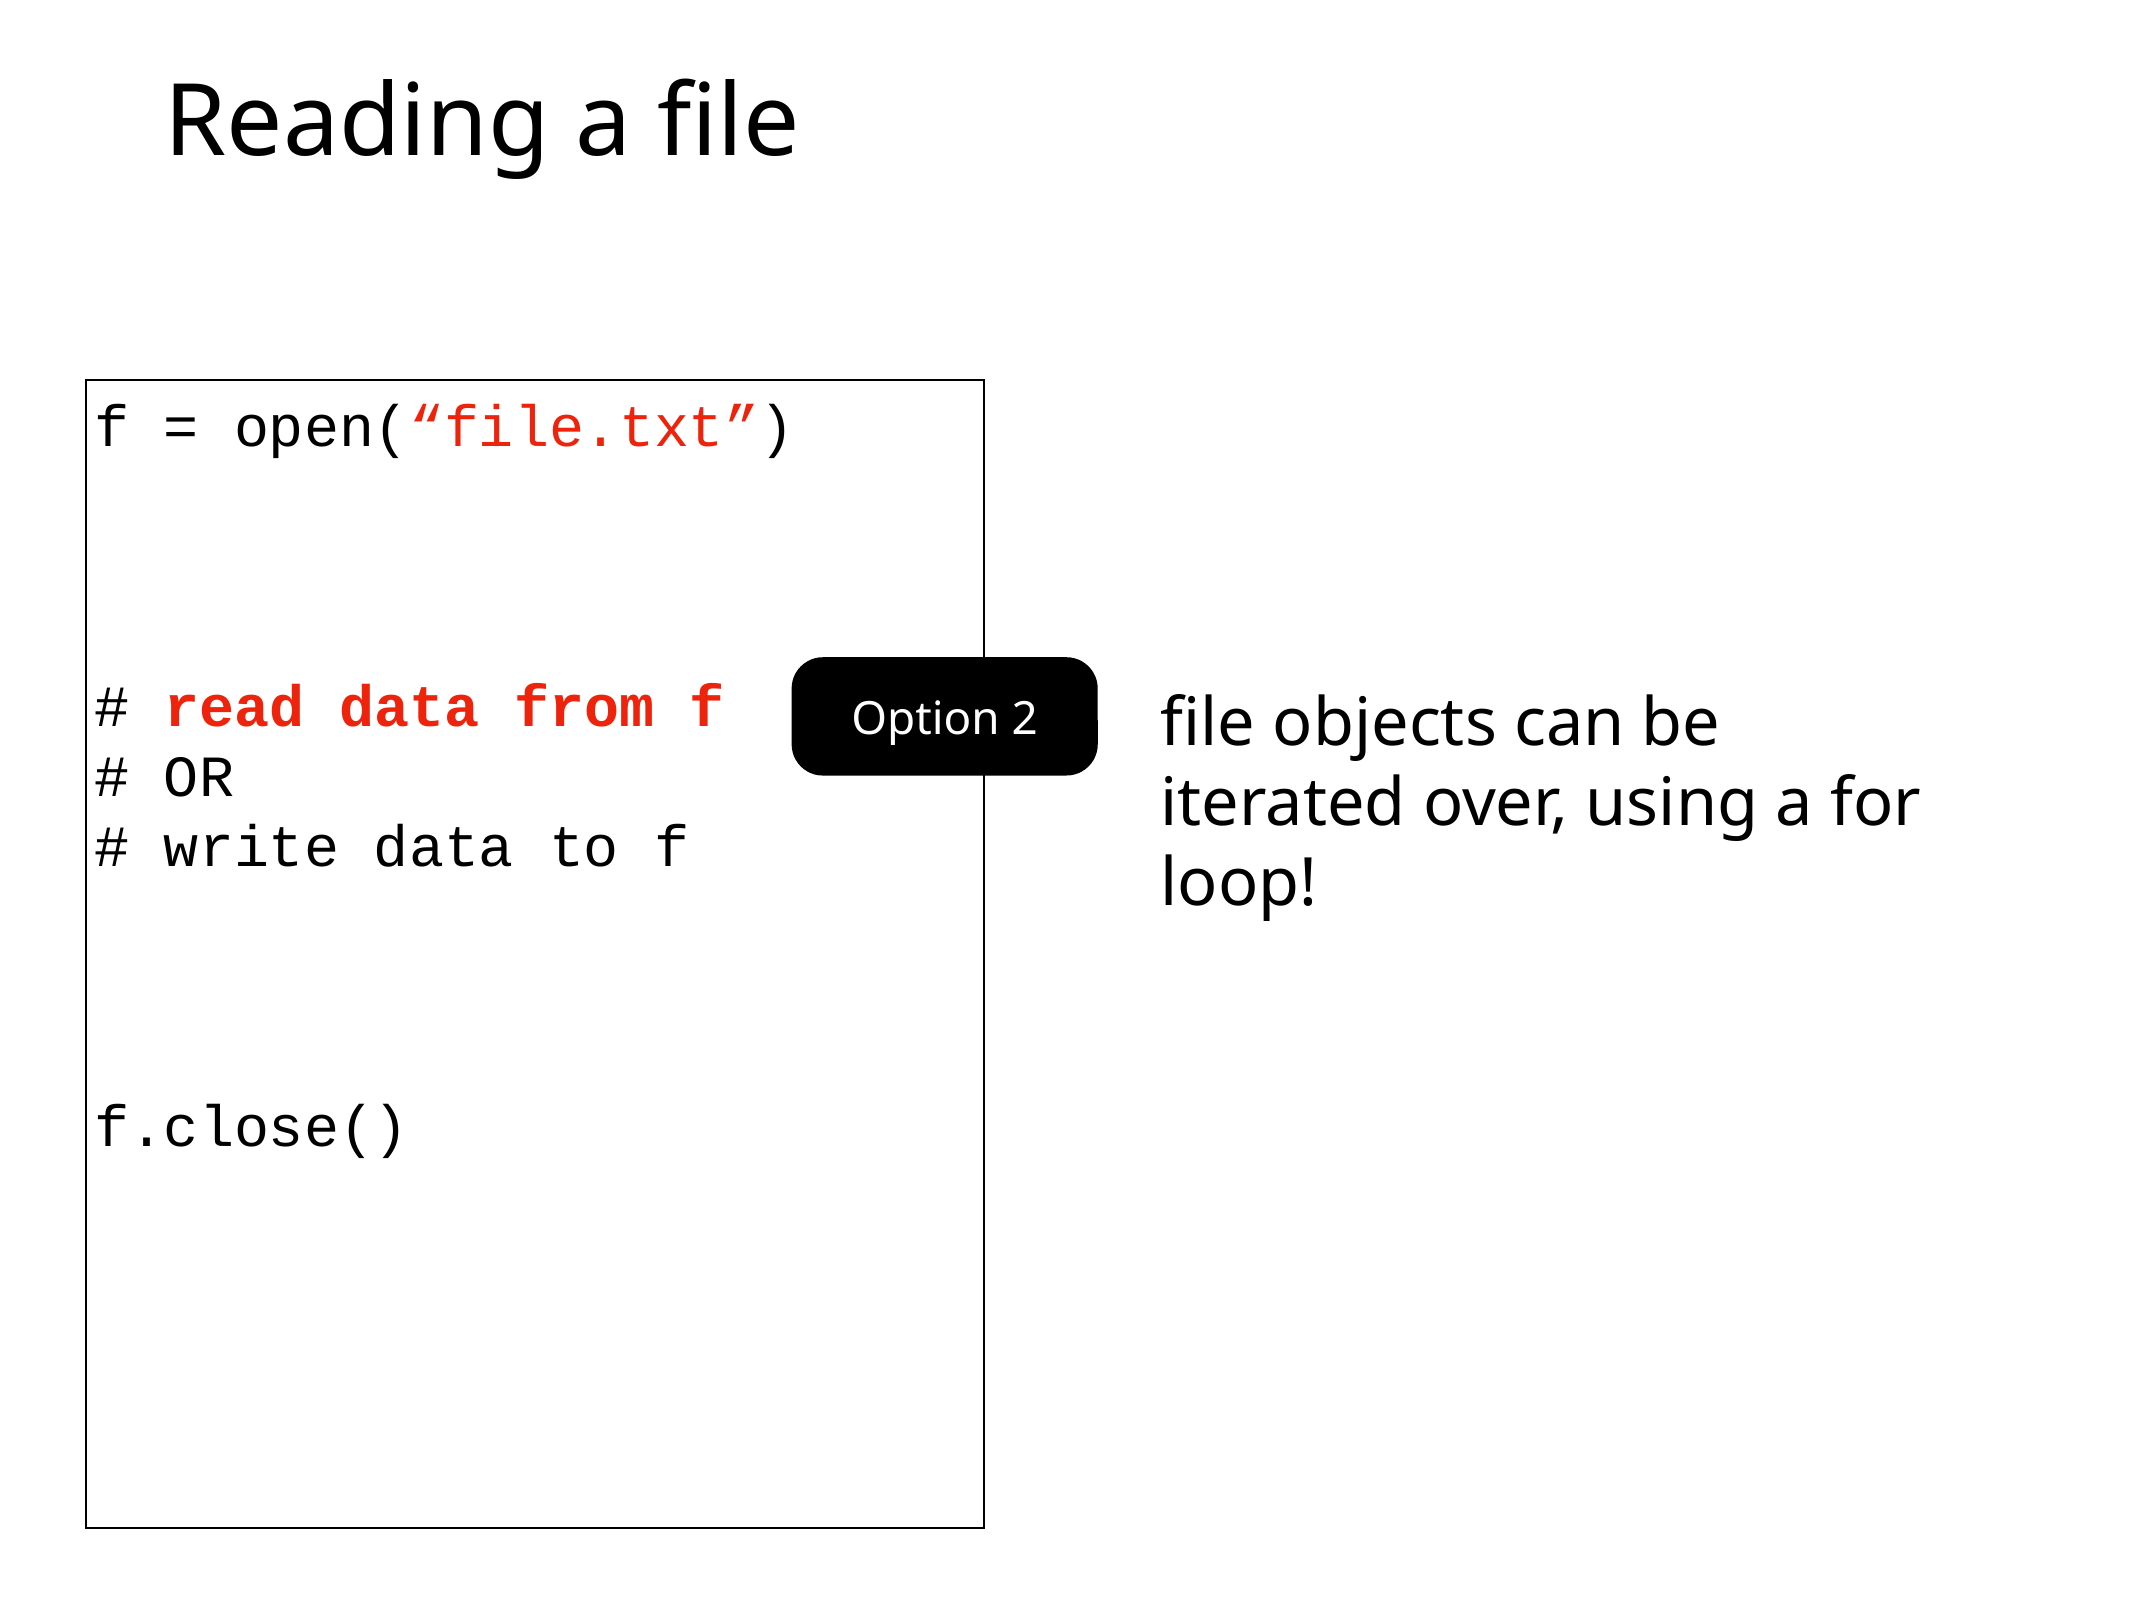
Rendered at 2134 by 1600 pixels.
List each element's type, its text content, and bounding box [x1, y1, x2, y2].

text_box file objects can be iterated over, using a for loop! [1152, 670, 1955, 1154]
list f = open(“file.txt”) # read data from f # OR # write data to f f.close() [85, 379, 985, 1529]
text_box Option 2 [791, 657, 1098, 776]
title Reading a file [155, 41, 1978, 191]
